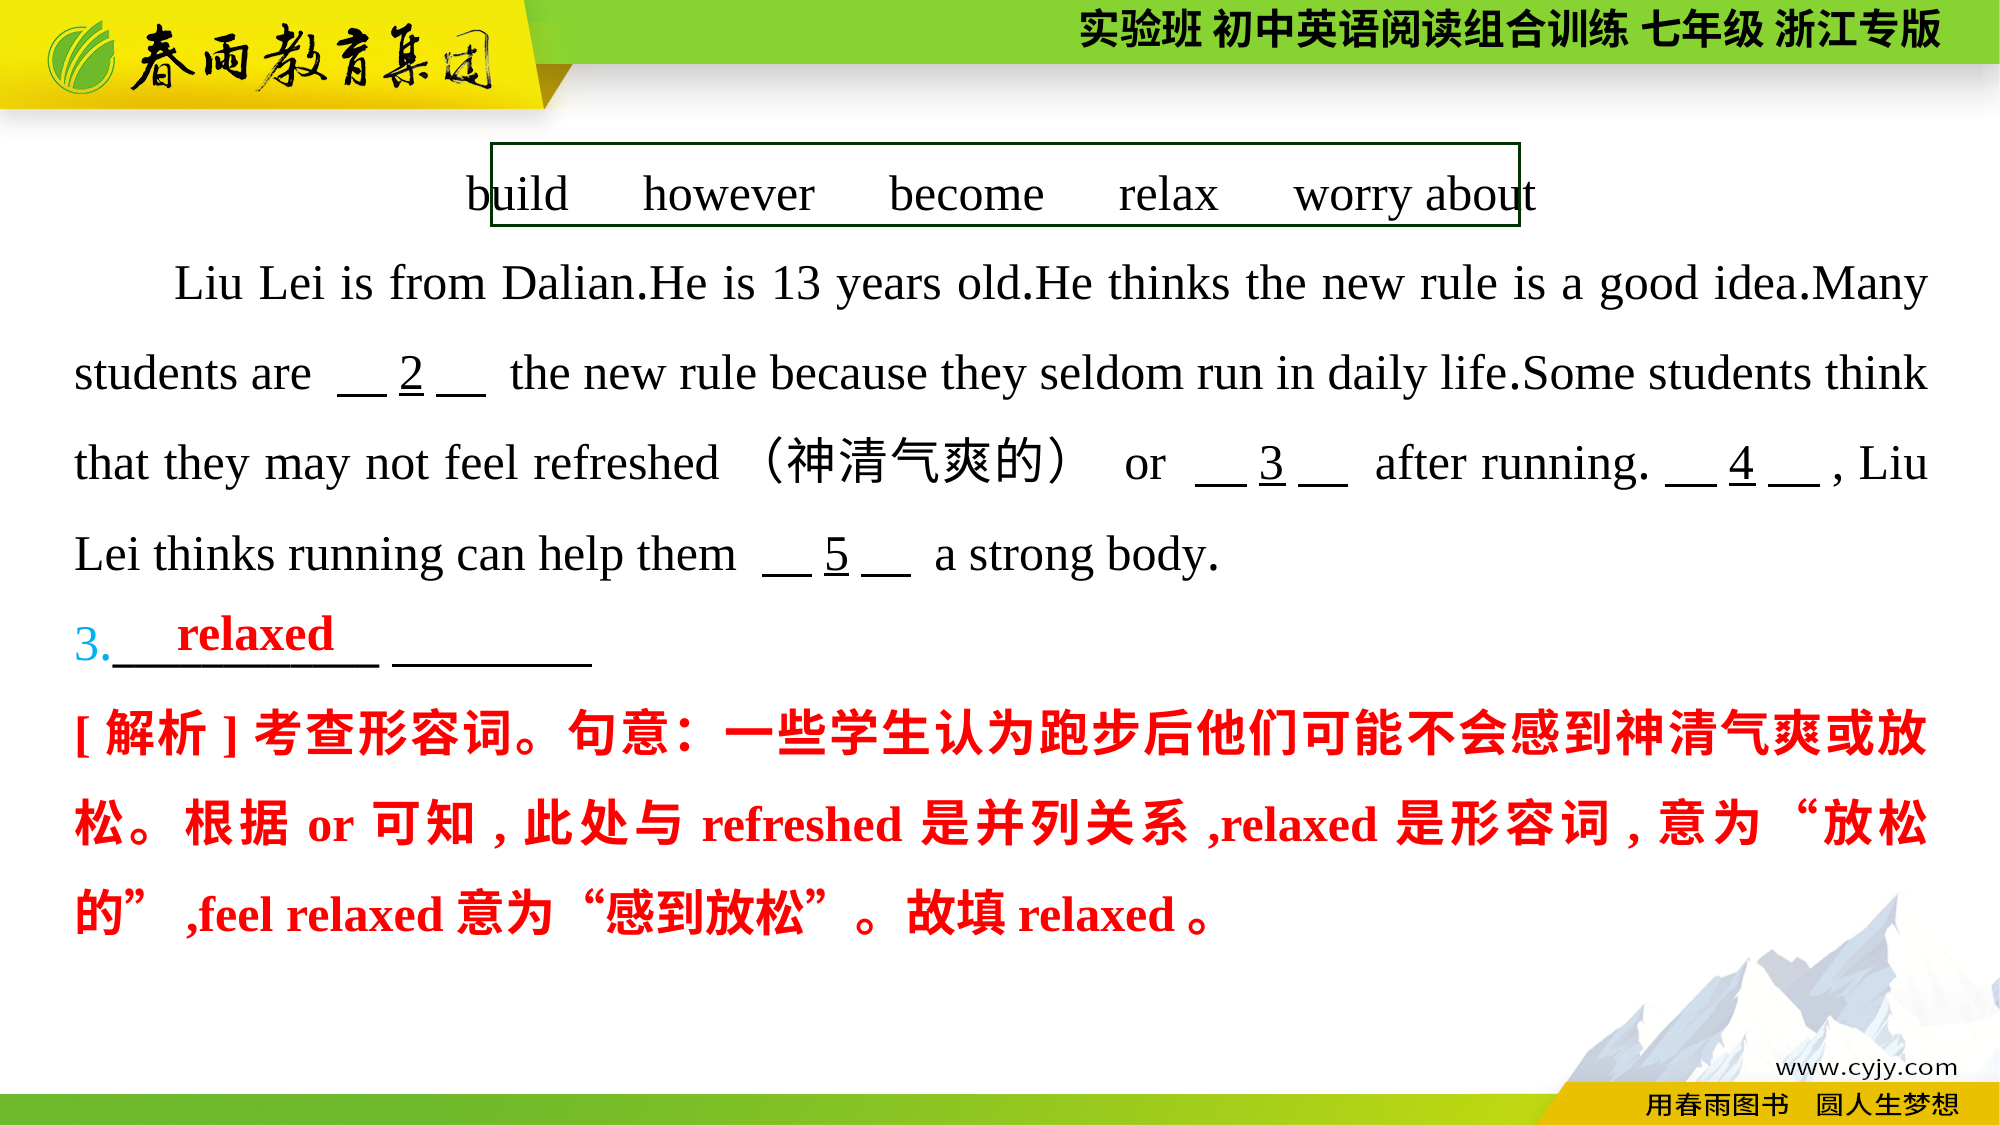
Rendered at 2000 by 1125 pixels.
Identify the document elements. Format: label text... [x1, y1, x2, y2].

list build however become relax worry about Liu Lei is from Dalian.He is 13 years old.He thinks the new rule is a good idea.Many students are 2 the new rule because they seldom run in daily life.Some students think that they may not feel refreshed（神清气爽的） or 3 after running. 4 , Liu Lei thinks running can help them 5 a strong body. 3.____________ [59, 122, 1944, 664]
text_box [解析]考查形容词。句意：一些学生认为跑步后他们可能不会感到神清气爽或放松。根据or可知,此处与refreshed是并列关系,relaxed是形容词,意为“放松的”,feel relaxed意为“感到放松”。故填relaxed。 [59, 664, 1944, 950]
picture [0, 0, 2000, 1125]
text_box relaxed [162, 593, 350, 664]
text_box [491, 143, 1520, 226]
